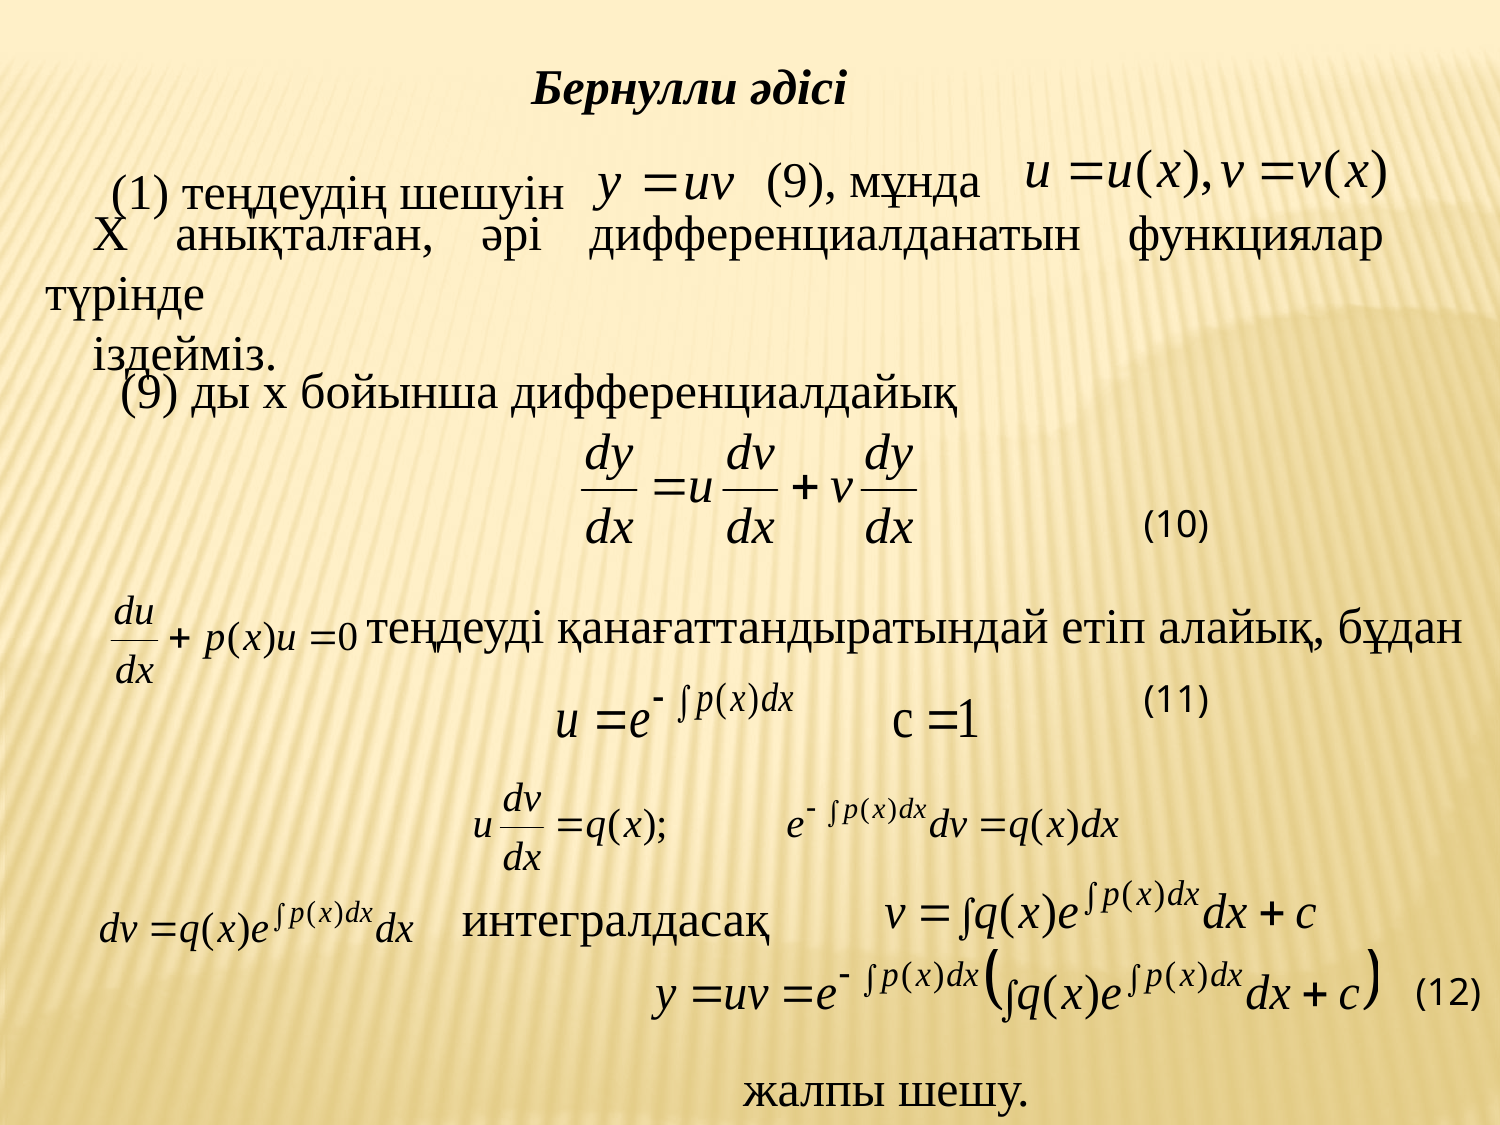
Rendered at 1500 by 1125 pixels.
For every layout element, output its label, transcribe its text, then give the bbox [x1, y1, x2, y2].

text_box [1019, 140, 1395, 211]
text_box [93, 890, 423, 962]
text_box (10) [1128, 492, 1224, 552]
text_box (9) ды х бойынша дифференциалдайық [105, 351, 1149, 427]
text_box (9), мұнда [751, 140, 1009, 216]
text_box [105, 585, 364, 692]
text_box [550, 667, 985, 751]
text_box (11) [1128, 667, 1224, 728]
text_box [585, 163, 742, 223]
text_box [468, 773, 1126, 880]
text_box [573, 421, 927, 554]
text_box Х анықталған, әрі дифференциалданатын функциялар түрінде іздейміз. [30, 223, 1400, 359]
text_box теңдеуді қанағаттандыратындай етіп алайық, бұдан [365, 585, 1500, 661]
text_box (12) [1400, 960, 1497, 1021]
text_box (1) теңдеудің шешуін [96, 152, 593, 223]
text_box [644, 948, 1378, 1032]
text_box жалпы шешу. [728, 1049, 1058, 1124]
text_box Бернулли әдісі [468, 47, 1043, 123]
text_box интегралдасақ [447, 878, 798, 954]
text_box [878, 866, 1325, 947]
